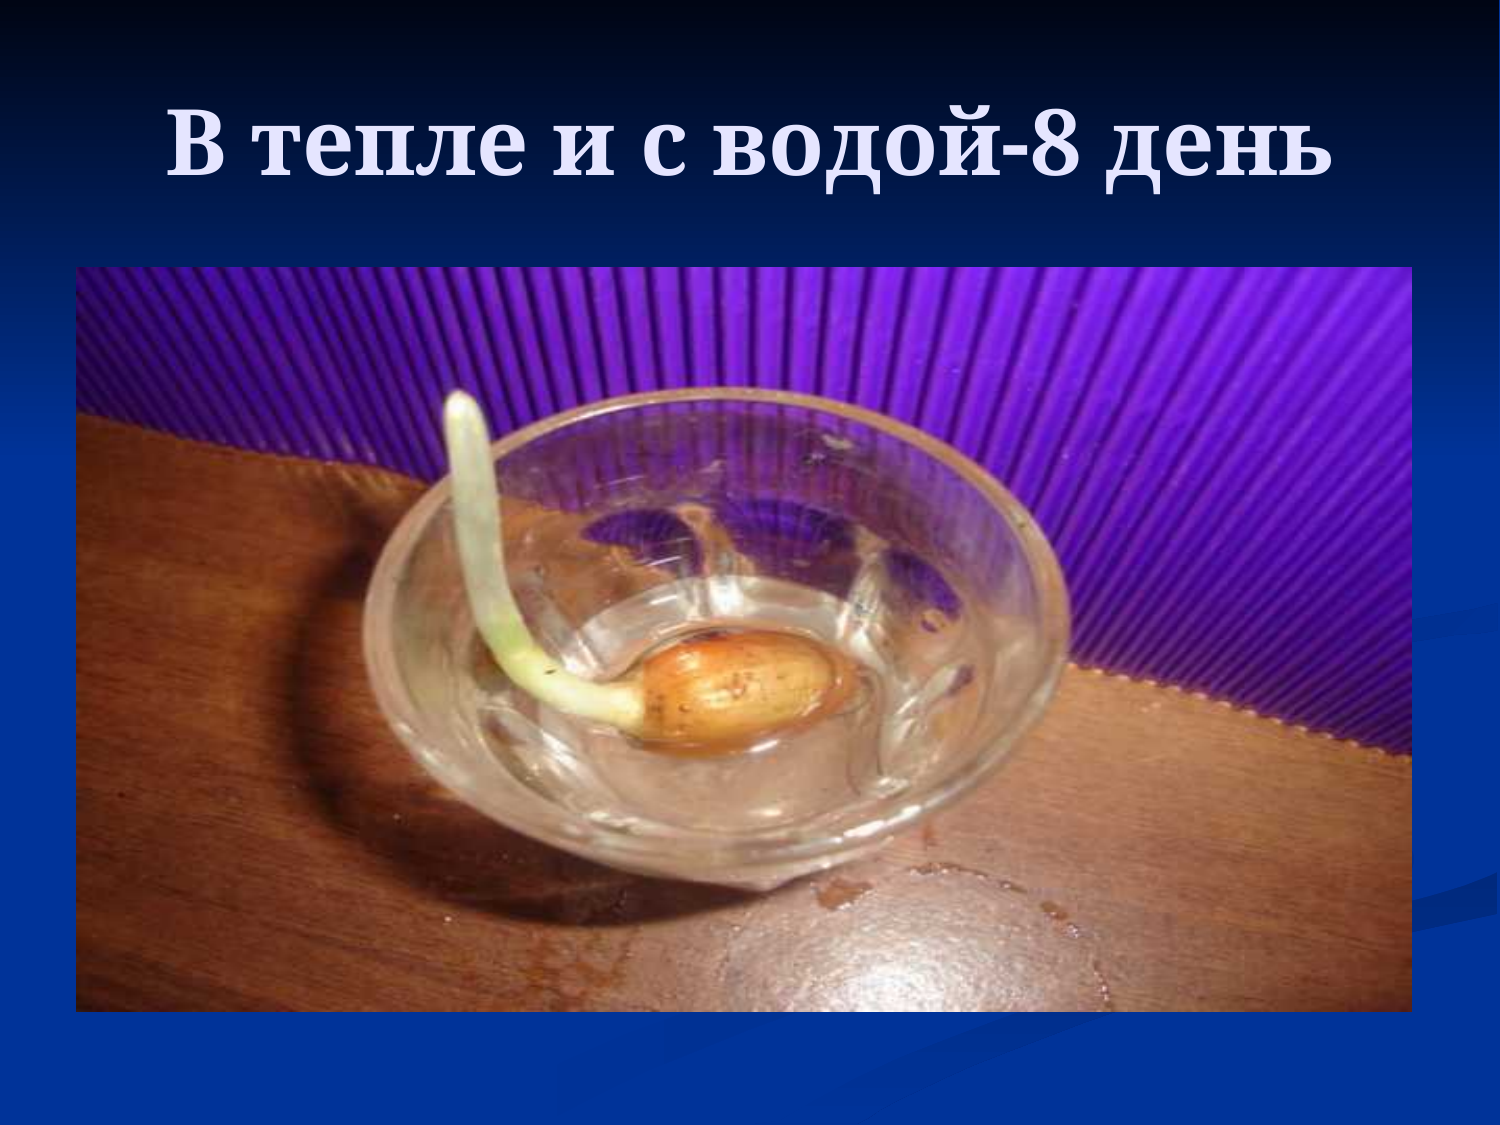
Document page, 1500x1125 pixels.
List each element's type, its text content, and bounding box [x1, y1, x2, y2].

picture [76, 266, 1412, 1012]
title В тепле и с водой-8 день [74, 44, 1426, 233]
